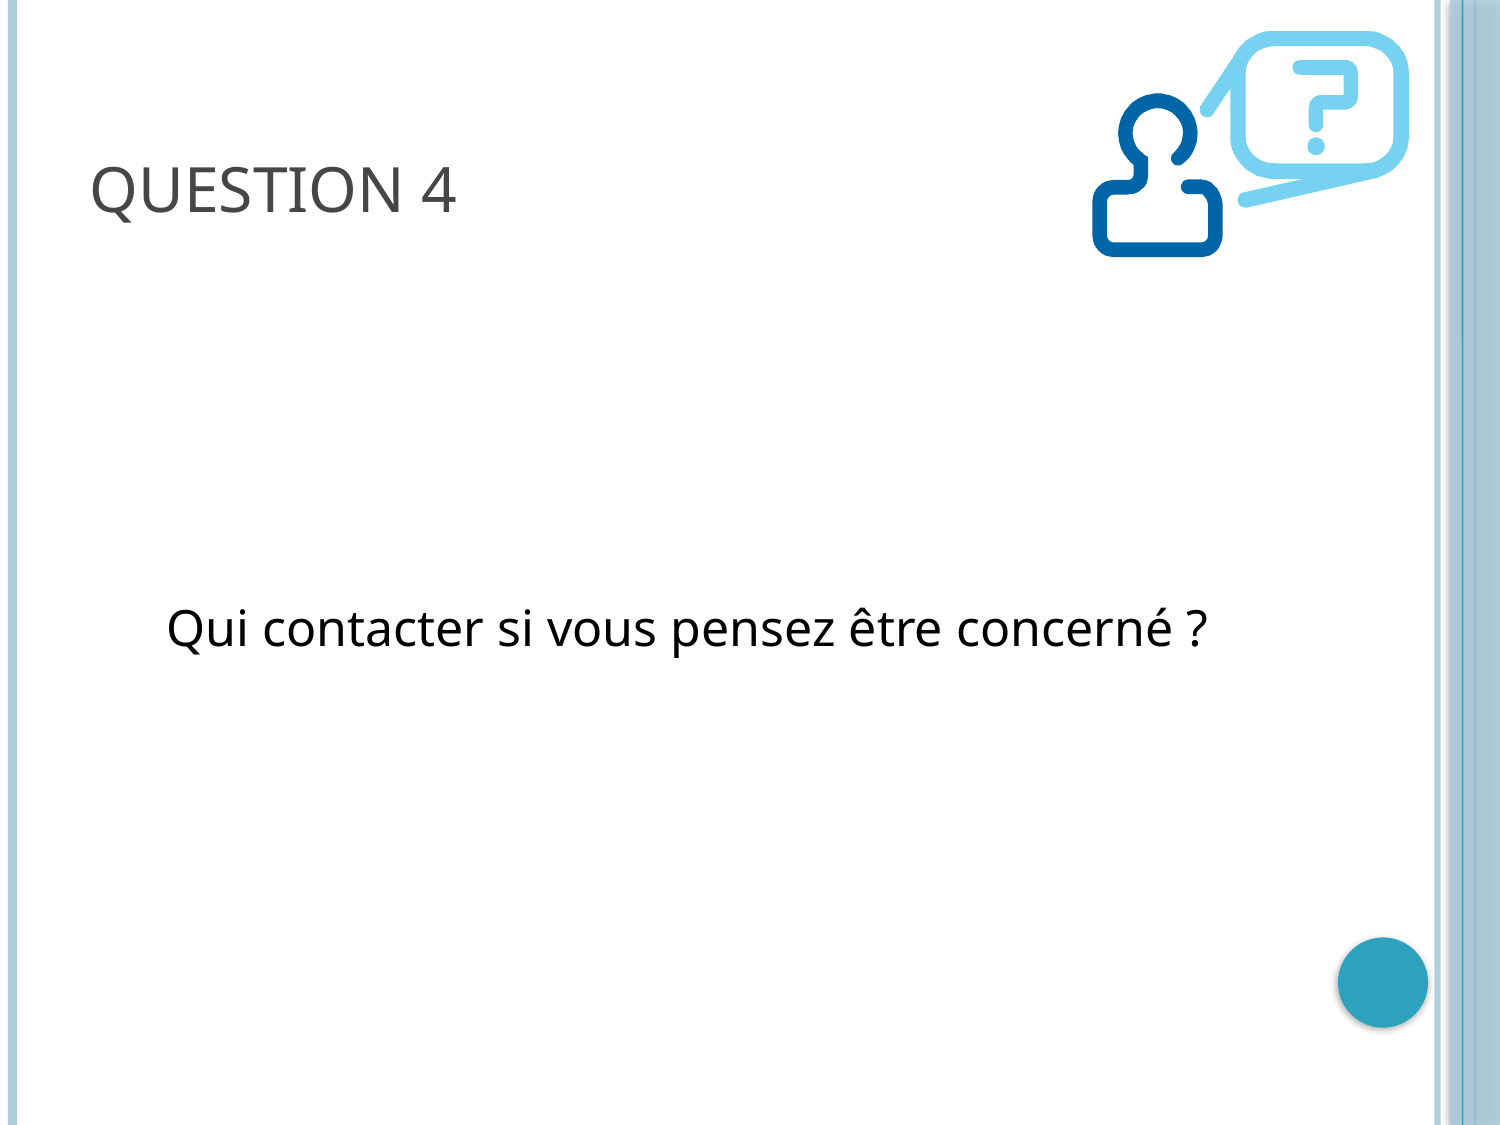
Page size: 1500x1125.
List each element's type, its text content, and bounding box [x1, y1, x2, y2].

list Qui contacter si vous pensez être concerné ? [74, 262, 1301, 1063]
picture [1091, 30, 1410, 258]
title Question 4 [75, 45, 1086, 233]
